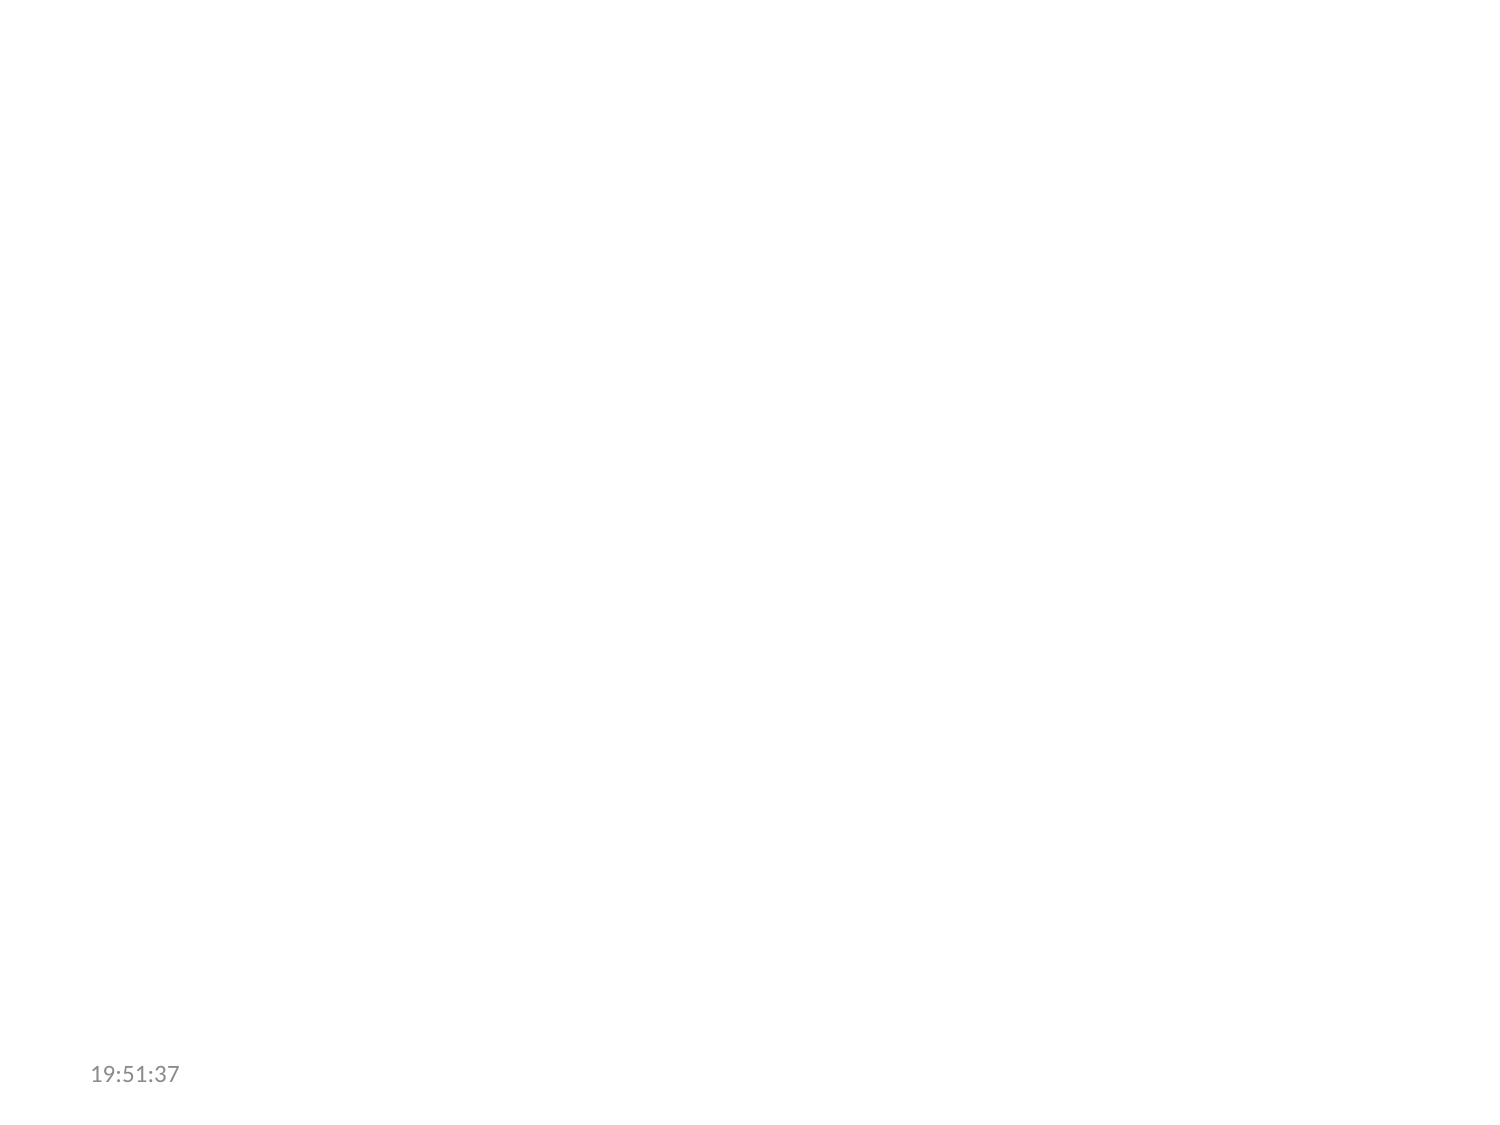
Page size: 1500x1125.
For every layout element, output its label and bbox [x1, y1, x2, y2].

slide_number [75, 1042, 425, 1103]
